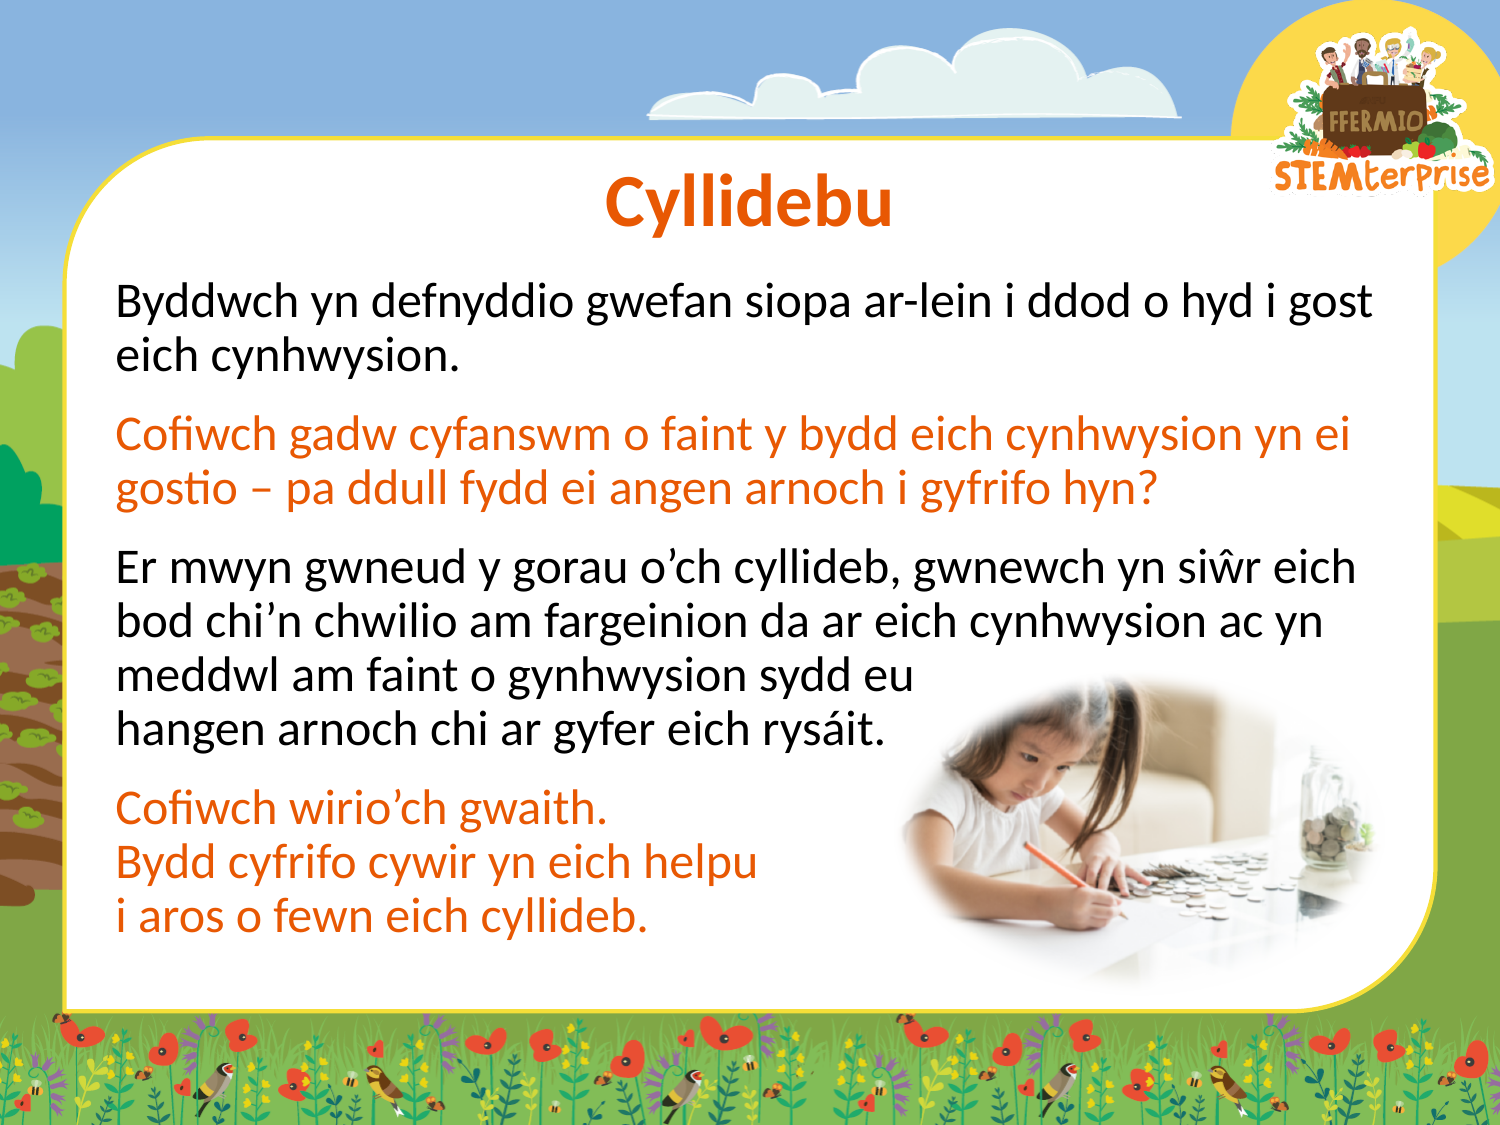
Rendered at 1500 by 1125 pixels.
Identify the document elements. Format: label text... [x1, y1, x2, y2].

list Byddwch yn defnyddio gwefan siopa ar-lein i ddod o hyd i gost eich cynhwysion. Cofiwch gadw cyfanswm o faint y bydd eich cynhwysion yn ei gostio – pa ddull fydd ei angen arnoch i gyfrifo hyn? Er mwyn gwneud y gorau o’ch cyllideb, gwnewch yn siŵr eich bod chi’n chwilio am fargeinion da ar eich cynhwysion ac yn meddwl am faint o gynhwysion sydd eu hangen arnoch chi ar gyfer eich rysáit. Cofiwch wirio’ch gwaith. Bydd cyfrifo cywir yn eich helpu i aros o fewn eich cyllideb. [100, 267, 1400, 965]
picture [0, 0, 1500, 1125]
title Cyllidebu [218, 137, 1282, 256]
